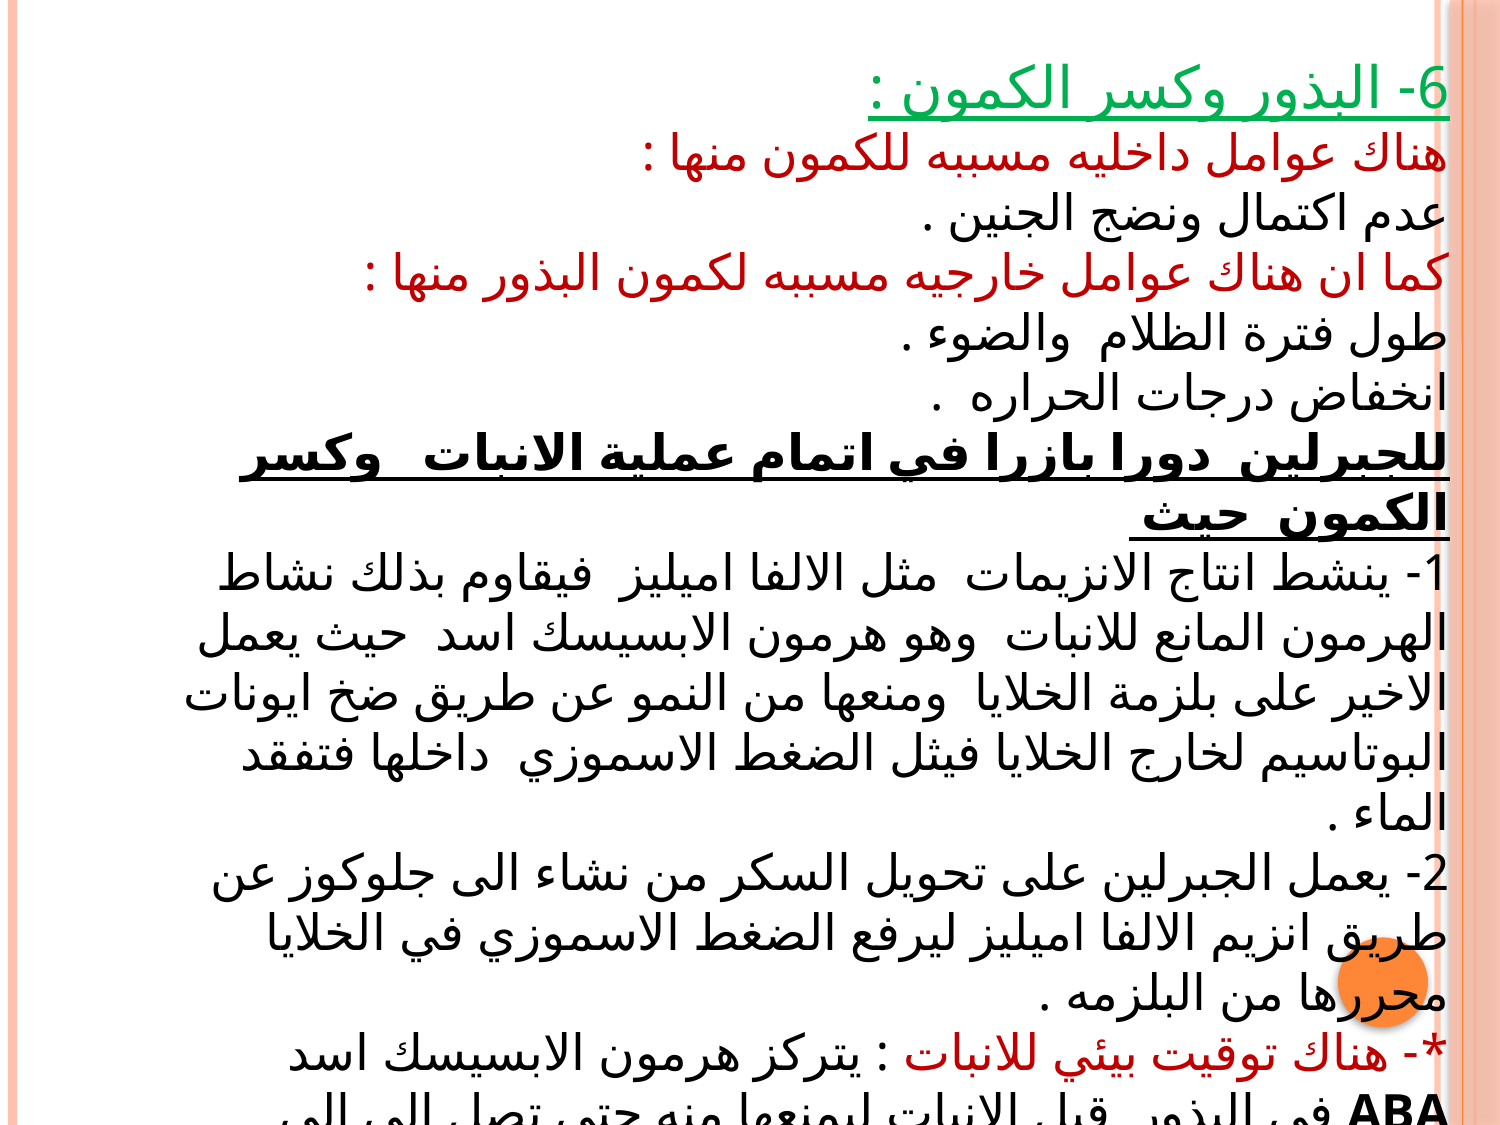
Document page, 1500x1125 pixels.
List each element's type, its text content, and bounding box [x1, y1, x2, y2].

text_box 6- البذور وكسر الكمون : هناك عوامل داخليه مسببه للكمون منها : عدم اكتمال ونضج الجنين . كما ان هناك عوامل خارجيه مسببه لكمون البذور منها : طول فترة الظلام والضوء . انخفاض درجات الحراره . للجبرلين دورا بازرا في اتمام عملية الانبات وكسر الكمون حيث 1- ينشط انتاج الانزيمات مثل الالفا اميليز فيقاوم بذلك نشاط الهرمون المانع للانبات وهو هرمون الابسيسك اسد حيث يعمل الاخير على بلزمة الخلايا ومنعها من النمو عن طريق ضخ ايونات البوتاسيم لخارج الخلايا فيثل الضغط الاسموزي داخلها فتفقد الماء . 2- يعمل الجبرلين على تحويل السكر من نشاء الى جلوكوز عن طريق انزيم الالفا اميليز ليرفع الضغط الاسموزي في الخلايا محررها من البلزمه . *- هناك توقيت بيئي للانبات : يتركز هرمون الابسيسك اسد ABA في البذور قبل الانبات ليمنعها منه حتى تصل الى الى وقتها البيئي للانبات ويبدا معه تحلل هرمون الابسيسك وتركيز الجبرلين مع الرطوبه المناسبه لكسر الكمون الذي كان بالبذره لفعل الابسيسك . [159, 42, 1465, 1125]
